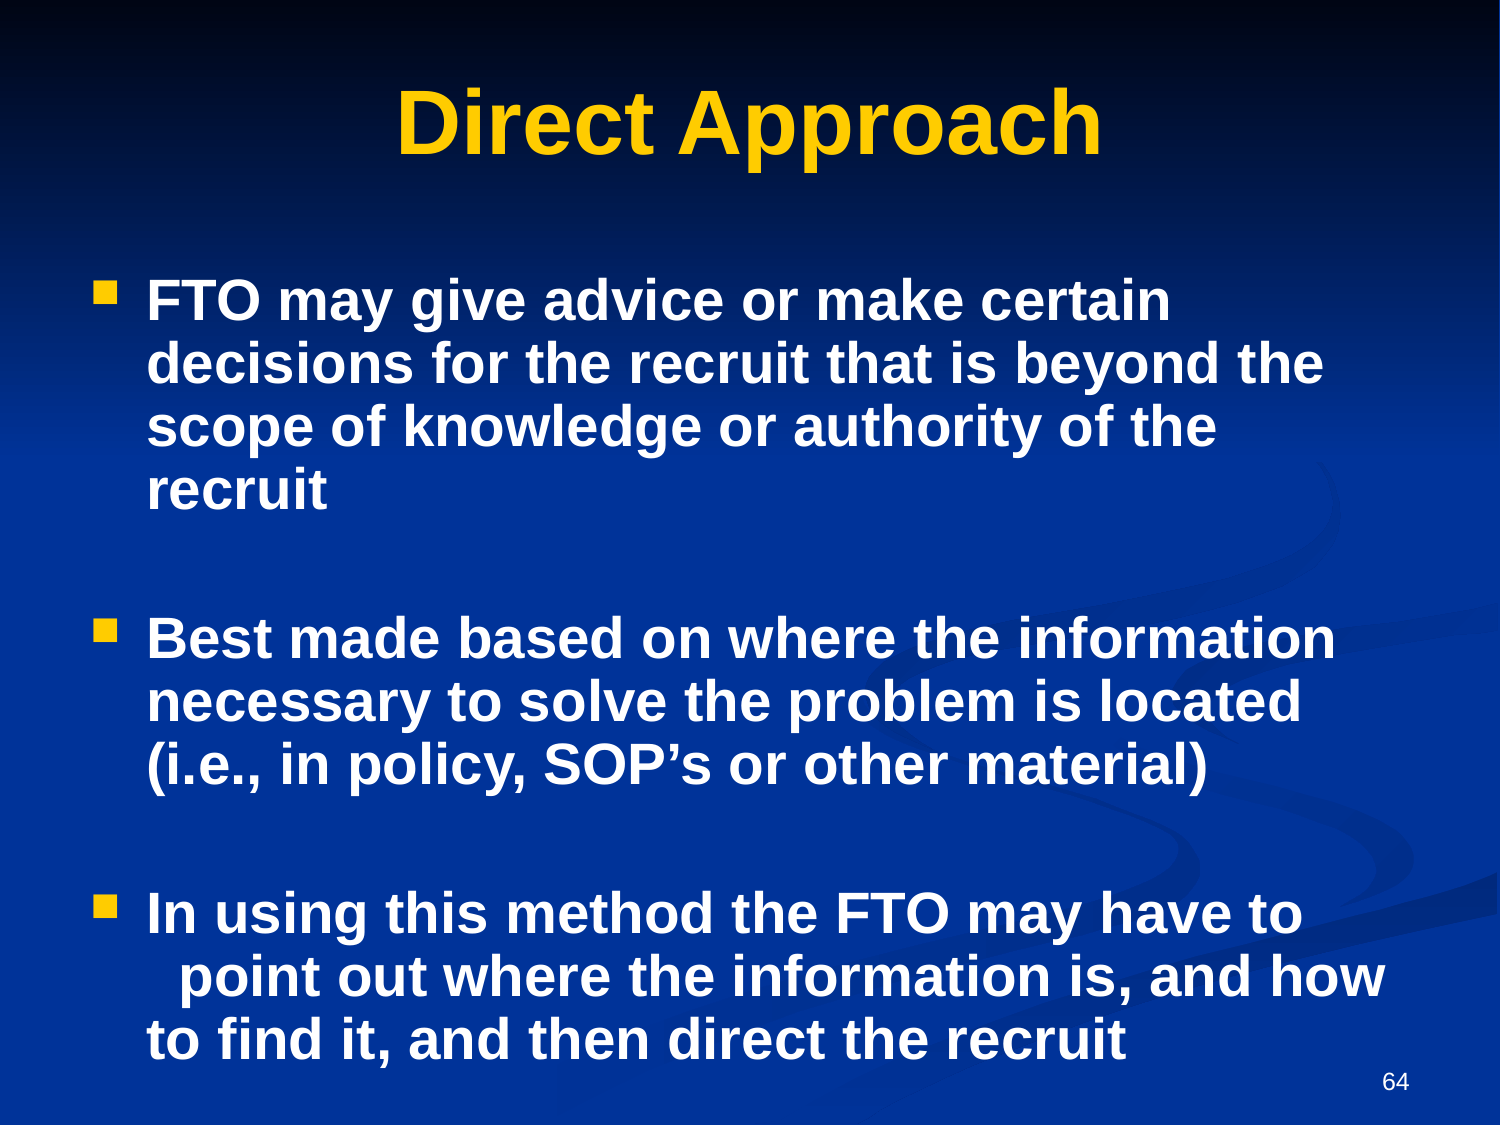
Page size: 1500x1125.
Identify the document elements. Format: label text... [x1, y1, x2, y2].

title Direct Approach [74, 44, 1426, 192]
list FTO may give advice or make certain decisions for the recruit that is beyond the scope of knowledge or authority of the recruit Best made based on where the information necessary to solve the problem is located (i.e., in policy, SOP’s or other material) In using this method the FTO may have to point out where the information is, and how to find it, and then direct the recruit [74, 262, 1426, 1125]
